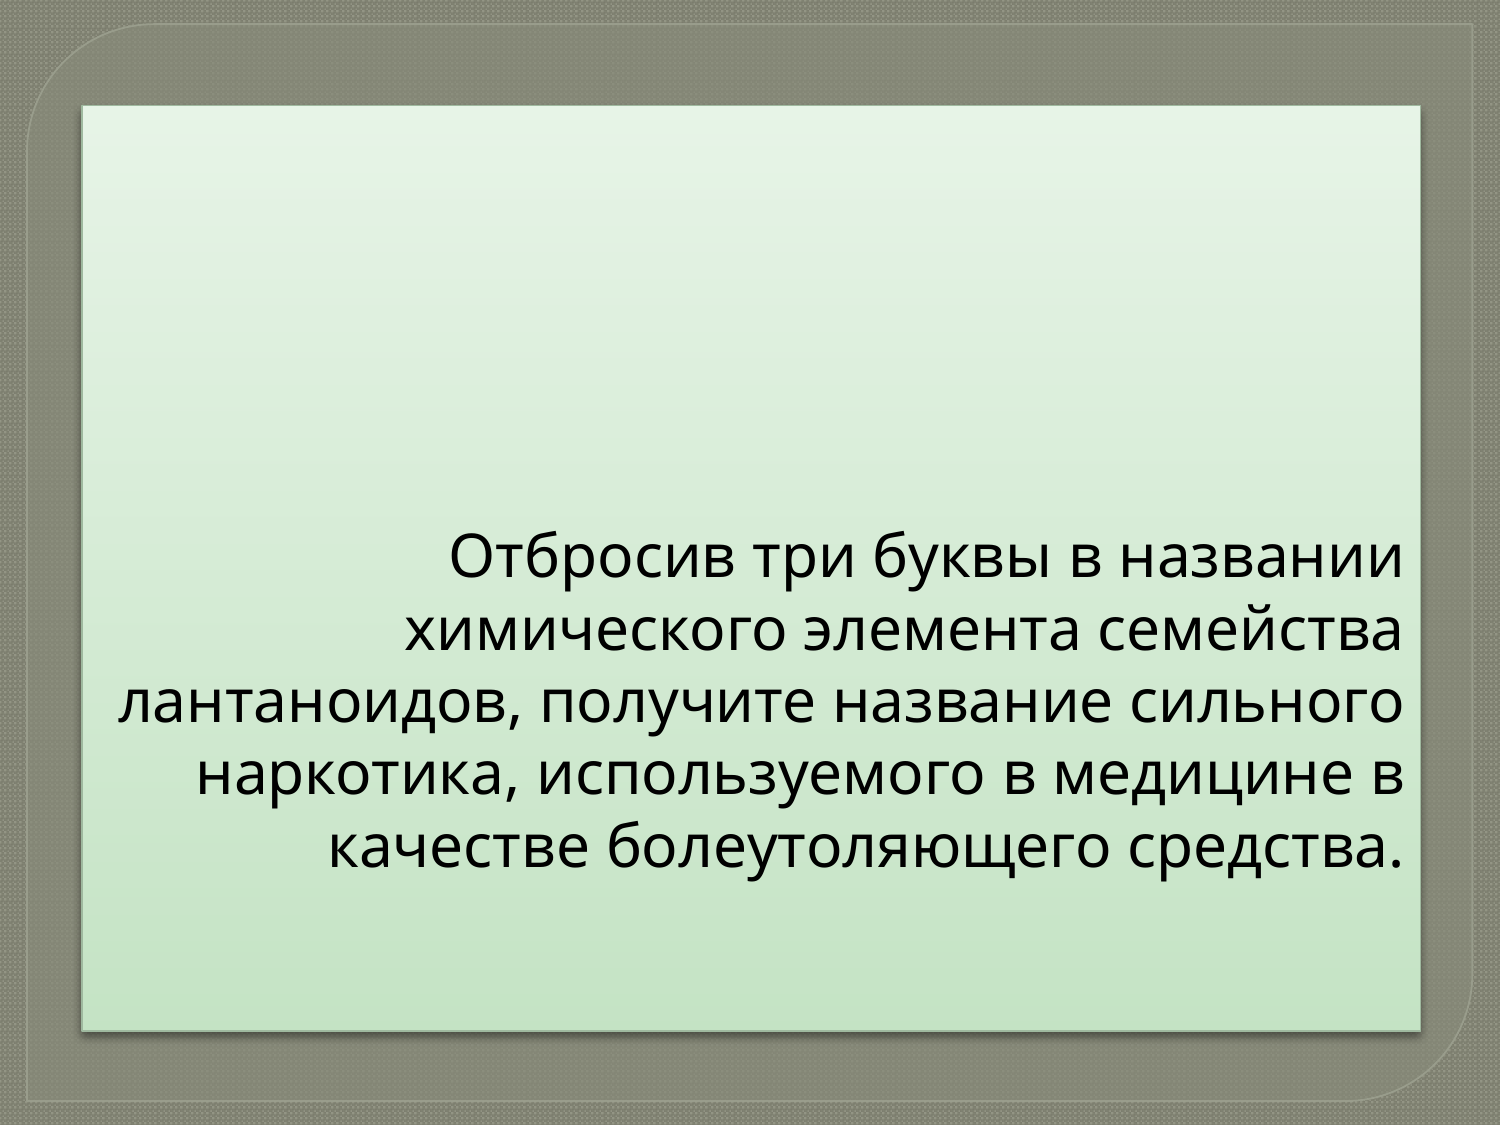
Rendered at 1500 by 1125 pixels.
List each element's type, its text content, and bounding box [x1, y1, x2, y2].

title Отбросив три буквы в названии химического элемента семейства лантаноидов, получите название сильного наркотика, используемого в медицине в качестве болеутоляющего средства. [81, 105, 1421, 1032]
